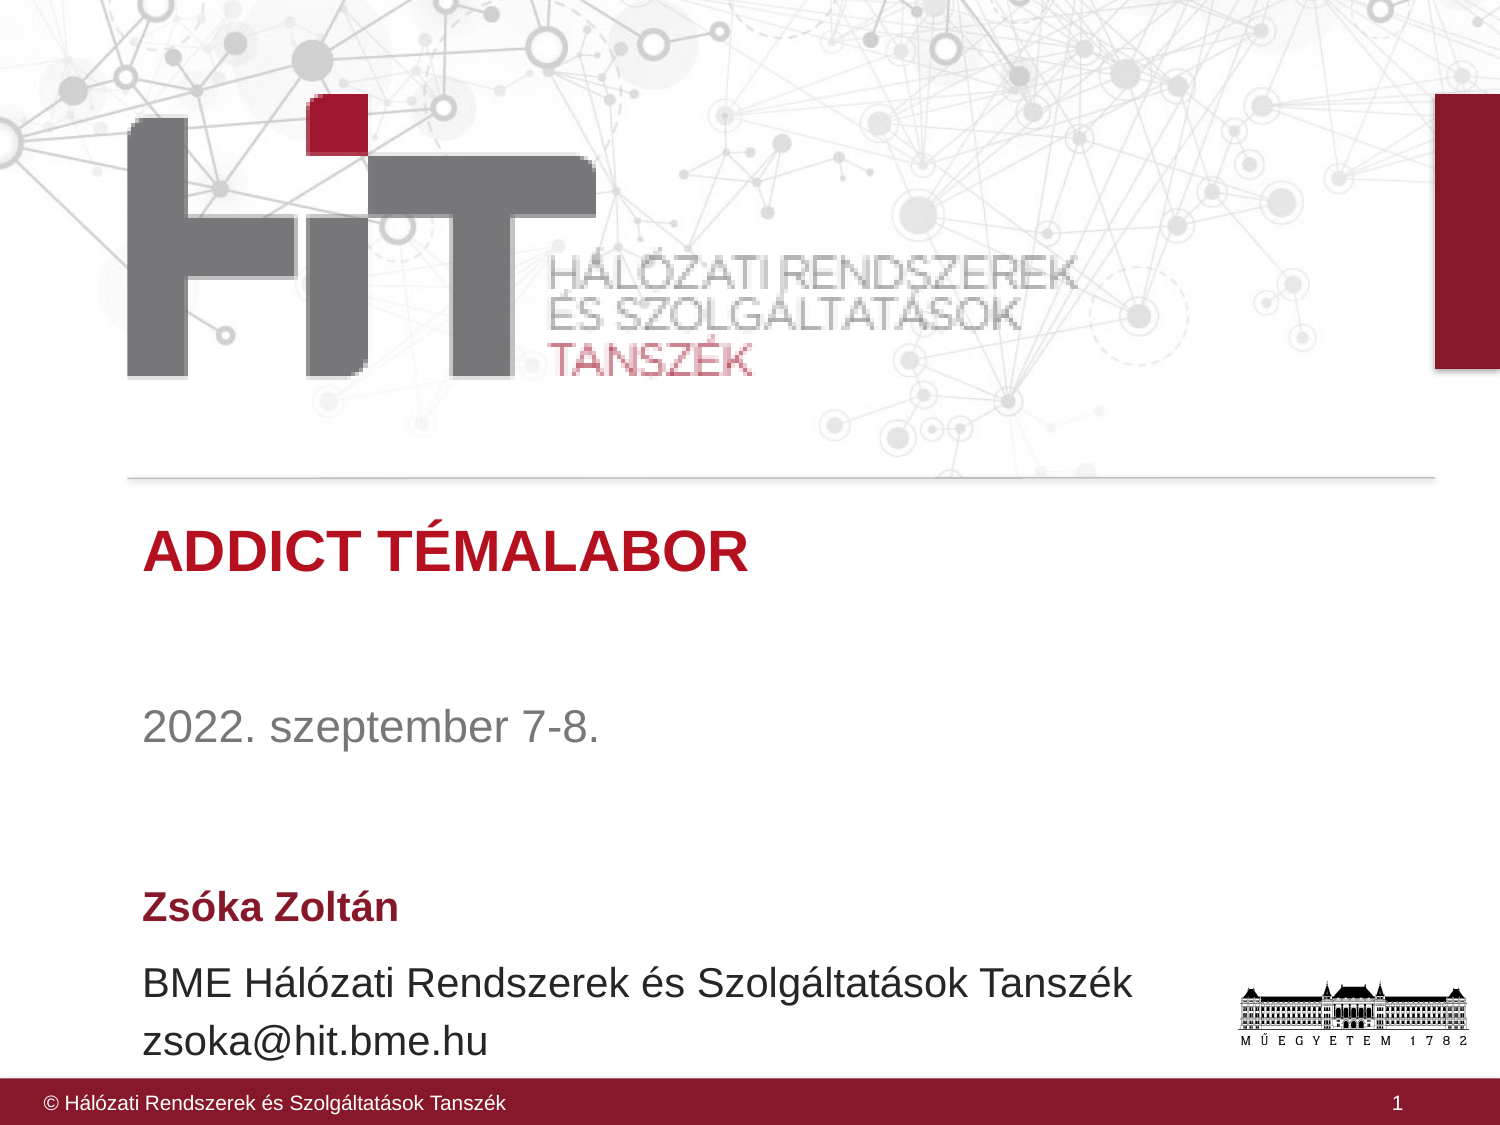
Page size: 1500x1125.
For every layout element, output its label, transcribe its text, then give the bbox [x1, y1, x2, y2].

list BME Hálózati Rendszerek és Szolgáltatások Tanszék zsoka@hit.bme.hu [127, 948, 1203, 1078]
picture [0, 0, 1500, 478]
list Zsóka Zoltán [127, 872, 1203, 933]
list ADDICT TÉMALABOR [127, 505, 1203, 659]
picture [1238, 980, 1469, 1045]
list 2022. szeptember 7-8. [127, 689, 1203, 849]
